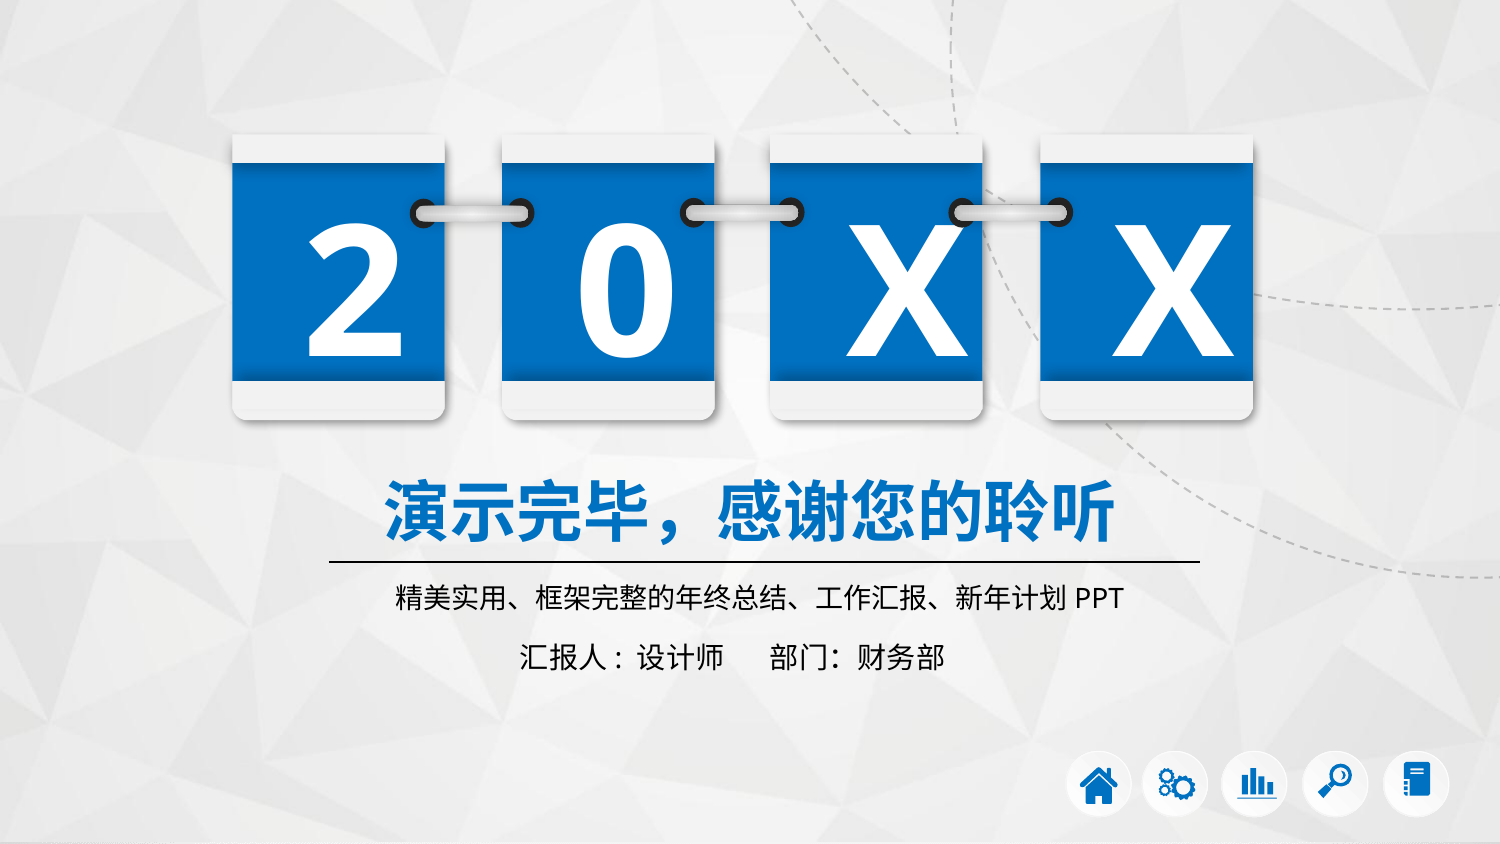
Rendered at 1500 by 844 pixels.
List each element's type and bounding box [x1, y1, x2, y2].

text_box [1221, 750, 1288, 818]
text_box [1040, 134, 1253, 421]
picture [0, 0, 1500, 844]
text_box [770, 134, 983, 421]
text_box [1141, 750, 1209, 818]
text_box [1383, 750, 1450, 818]
text_box [679, 197, 805, 228]
text_box [1065, 750, 1132, 818]
text_box [409, 198, 535, 229]
text_box [502, 134, 715, 421]
text_box [948, 197, 1074, 228]
text_box [232, 134, 445, 421]
text_box [1302, 750, 1369, 818]
